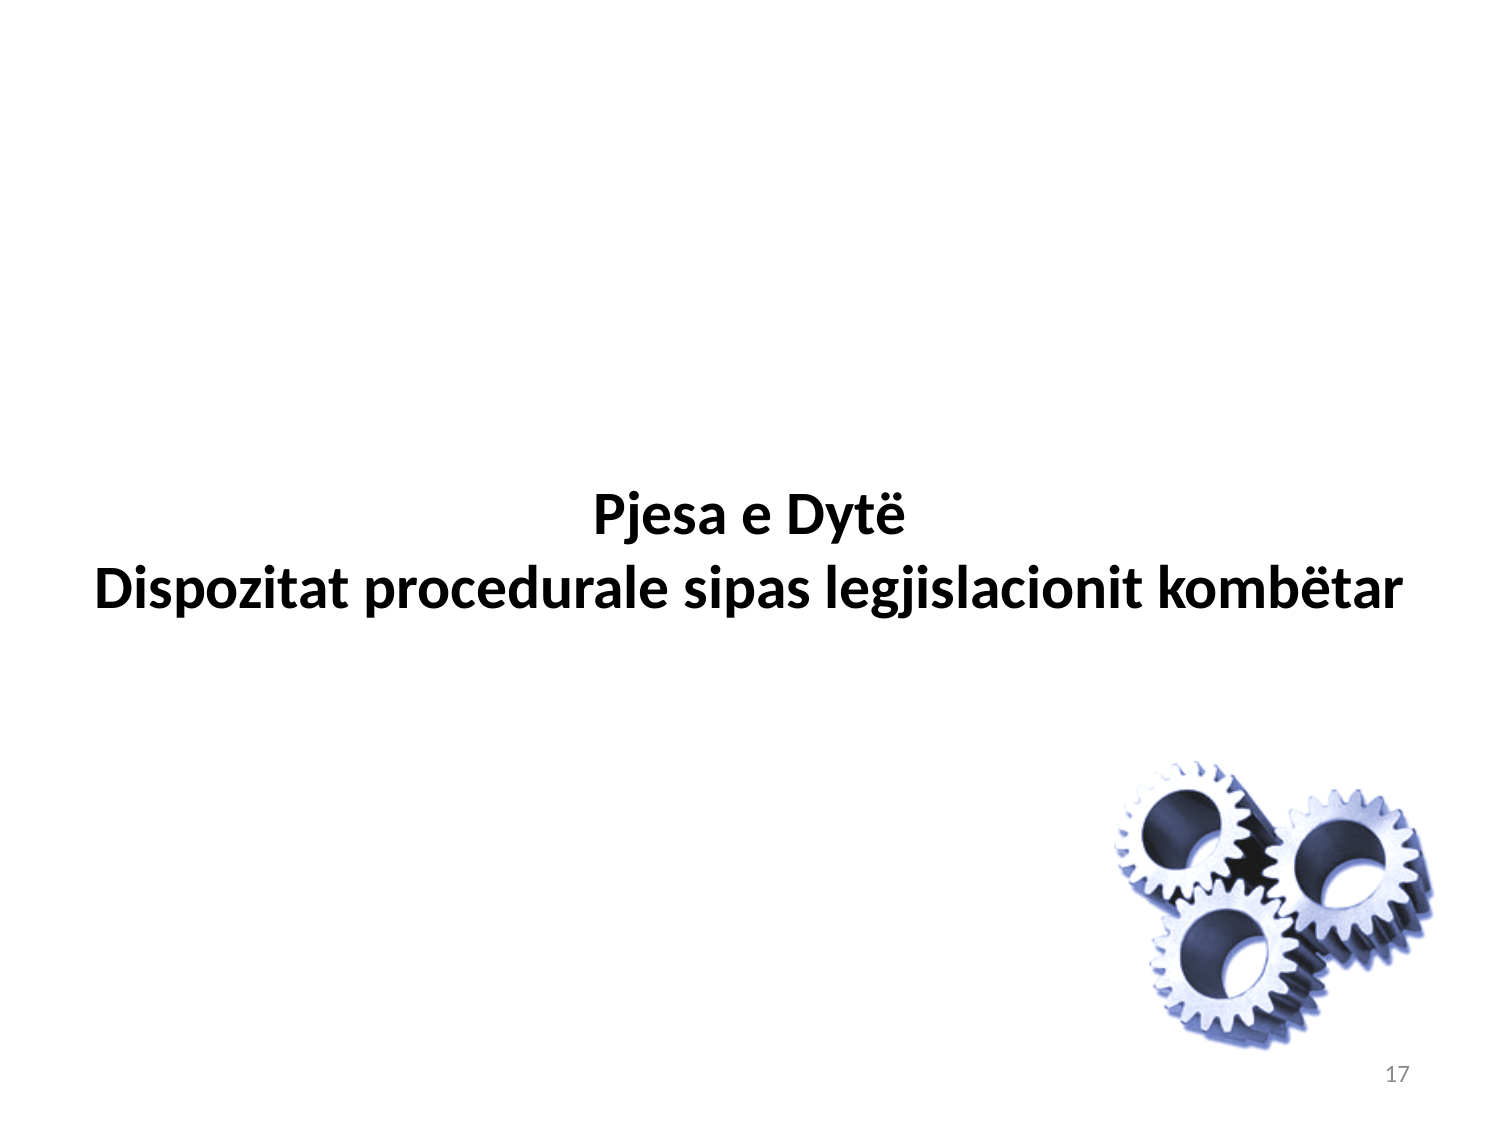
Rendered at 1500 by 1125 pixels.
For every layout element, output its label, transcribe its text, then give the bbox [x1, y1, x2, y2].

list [1112, 761, 1436, 1052]
slide_number 17 [1074, 1042, 1425, 1103]
title Pjesa e Dytë Dispozitat procedurale sipas legjislacionit kombëtar [75, 453, 1425, 641]
